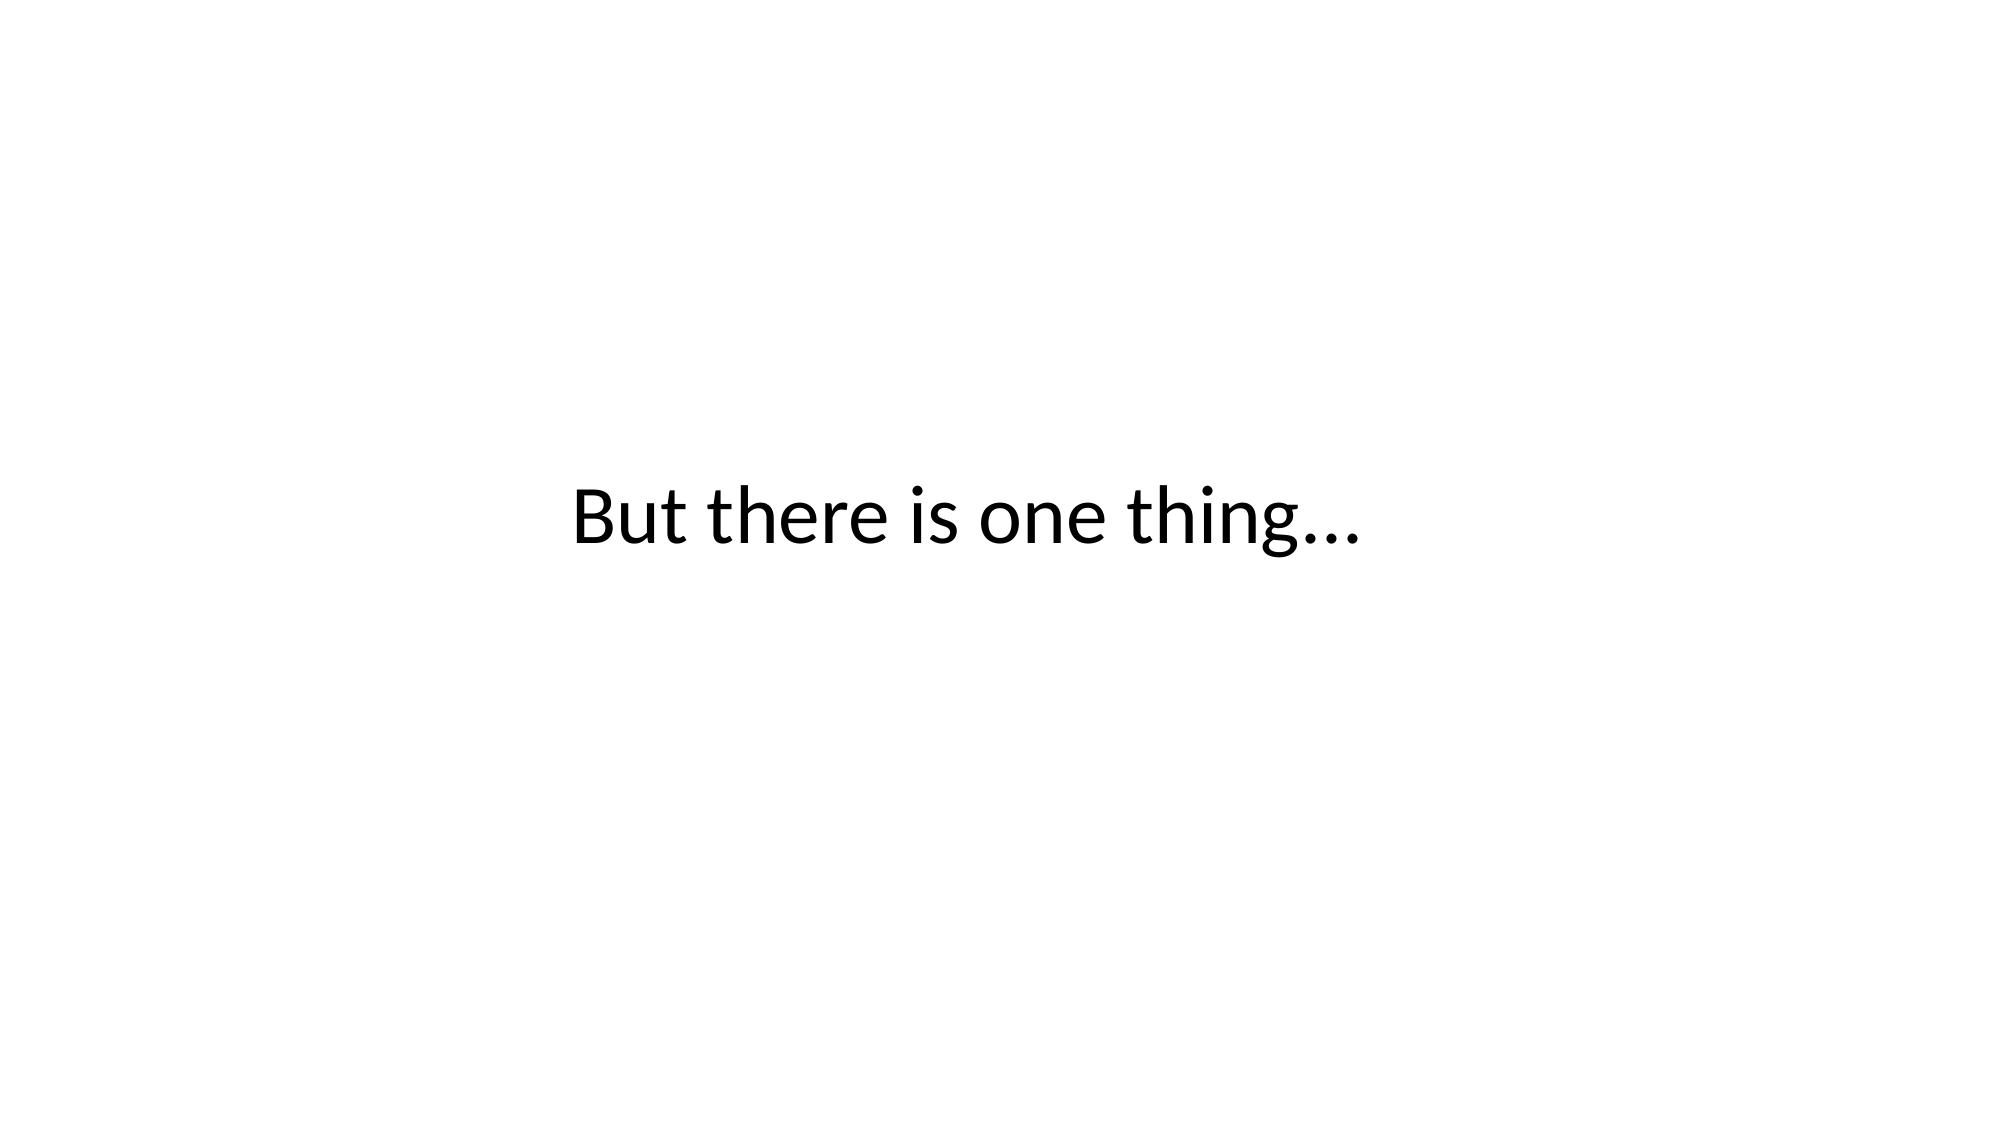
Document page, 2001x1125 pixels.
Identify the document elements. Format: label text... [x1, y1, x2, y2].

text_box But there is one thing... [261, 352, 1674, 568]
